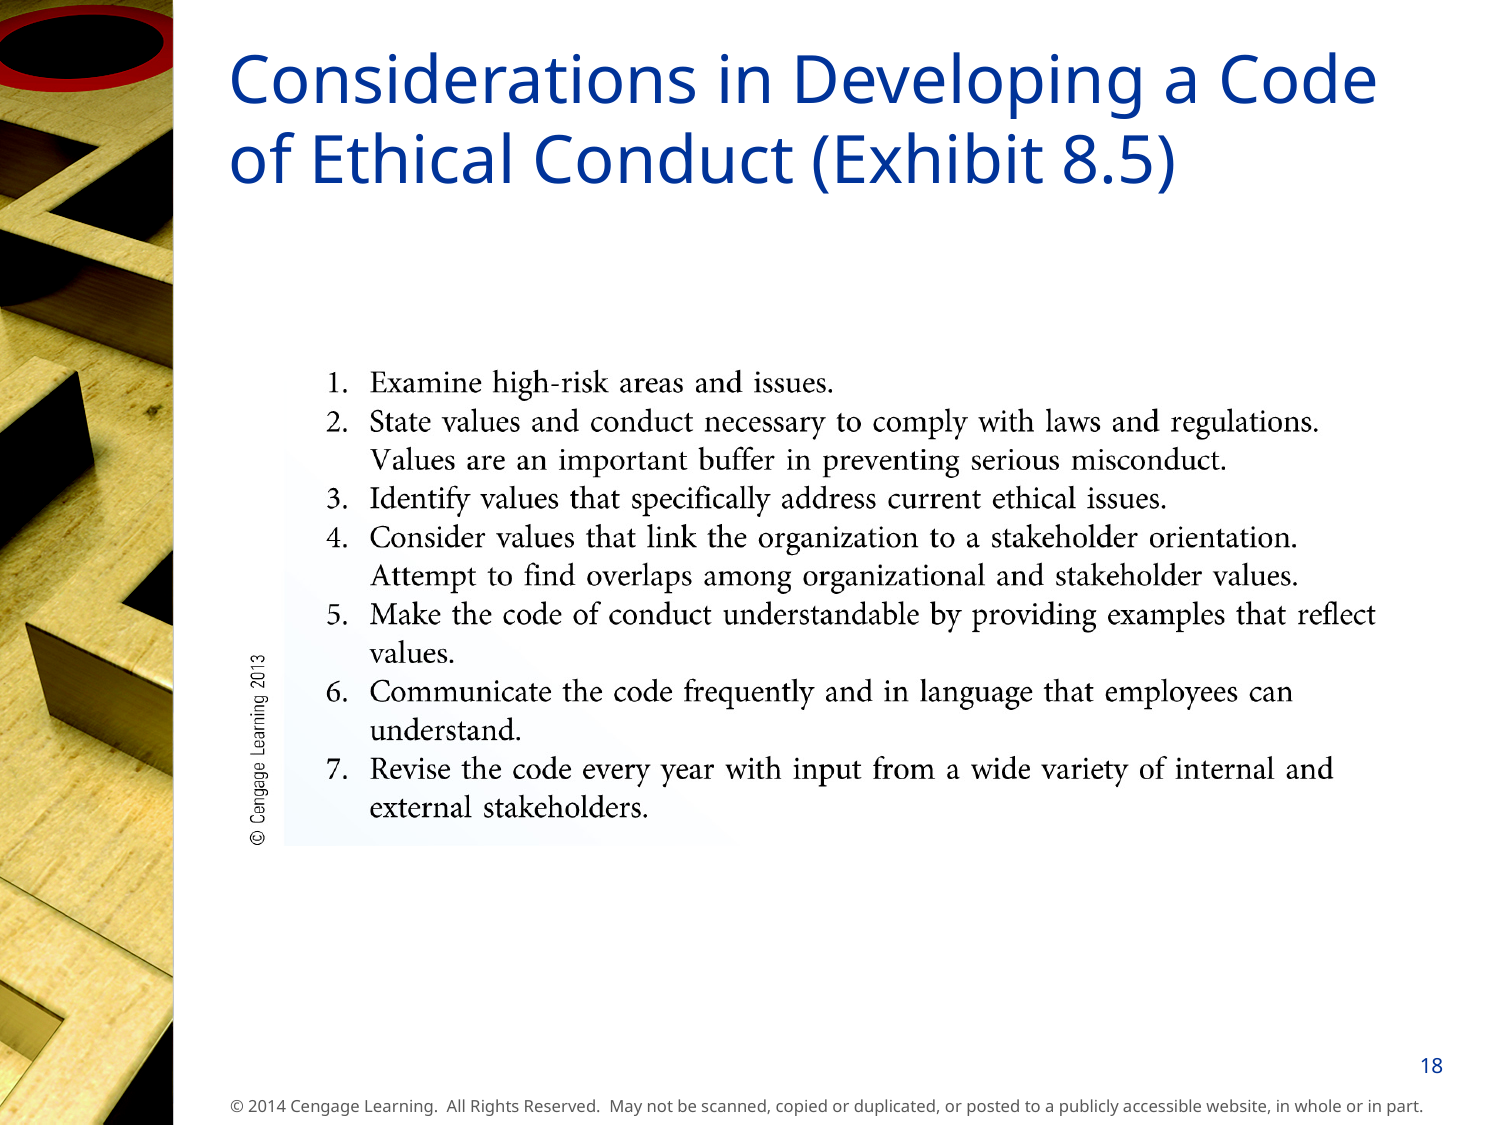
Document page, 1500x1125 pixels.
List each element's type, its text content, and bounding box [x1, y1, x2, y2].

picture [248, 368, 1376, 846]
slide_number 18 [1386, 1037, 1478, 1097]
picture [0, 0, 174, 1125]
title Considerations in Developing a Code of Ethical Conduct (Exhibit 8.5) [213, 29, 1454, 213]
